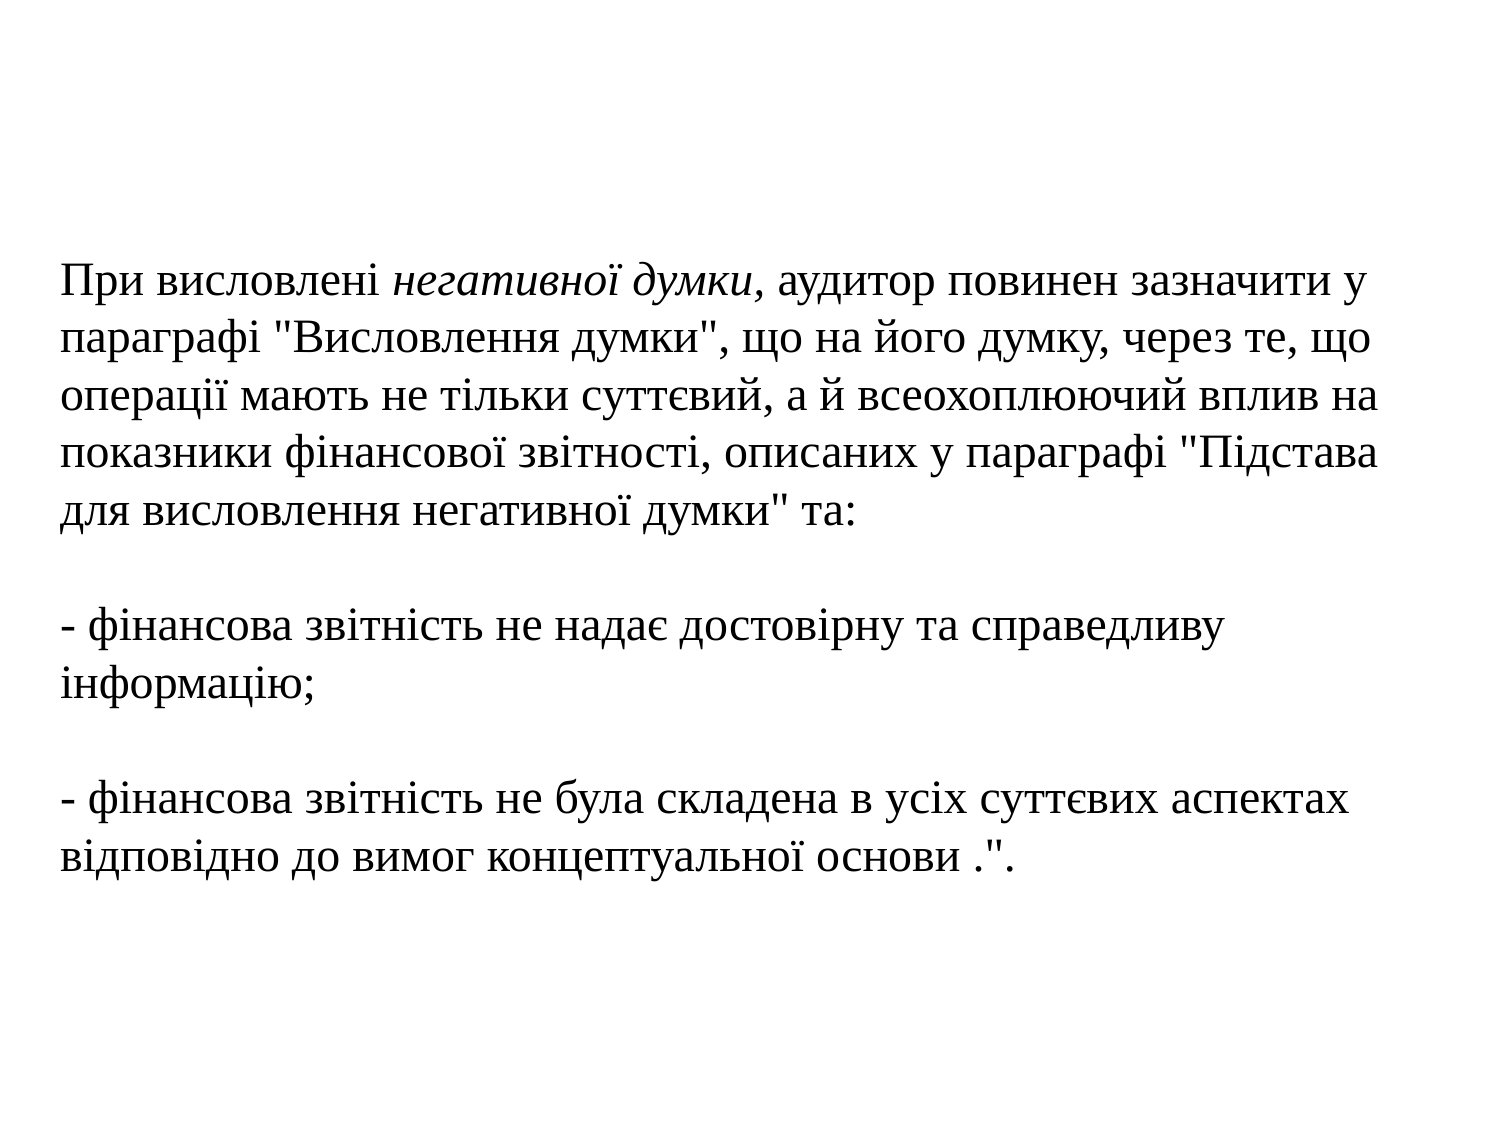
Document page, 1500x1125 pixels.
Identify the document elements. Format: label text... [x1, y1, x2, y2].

title При висловлені негативної думки, аудитор повинен зазначити у параграфі "Висловлення думки", що на його думку, через те, що операції мають не тільки суттєвий, а й всеохоплюючий вплив на показники фінансової звітності, описаних у параграфі "Підстава для висловлення негативної думки" та: - фінансова звітність не надає достовірну та справедливу інформацію; - фінансова звітність не була складена в усіх суттєвих аспектах відповідно до вимог концептуальної основи .". [60, 29, 1410, 883]
